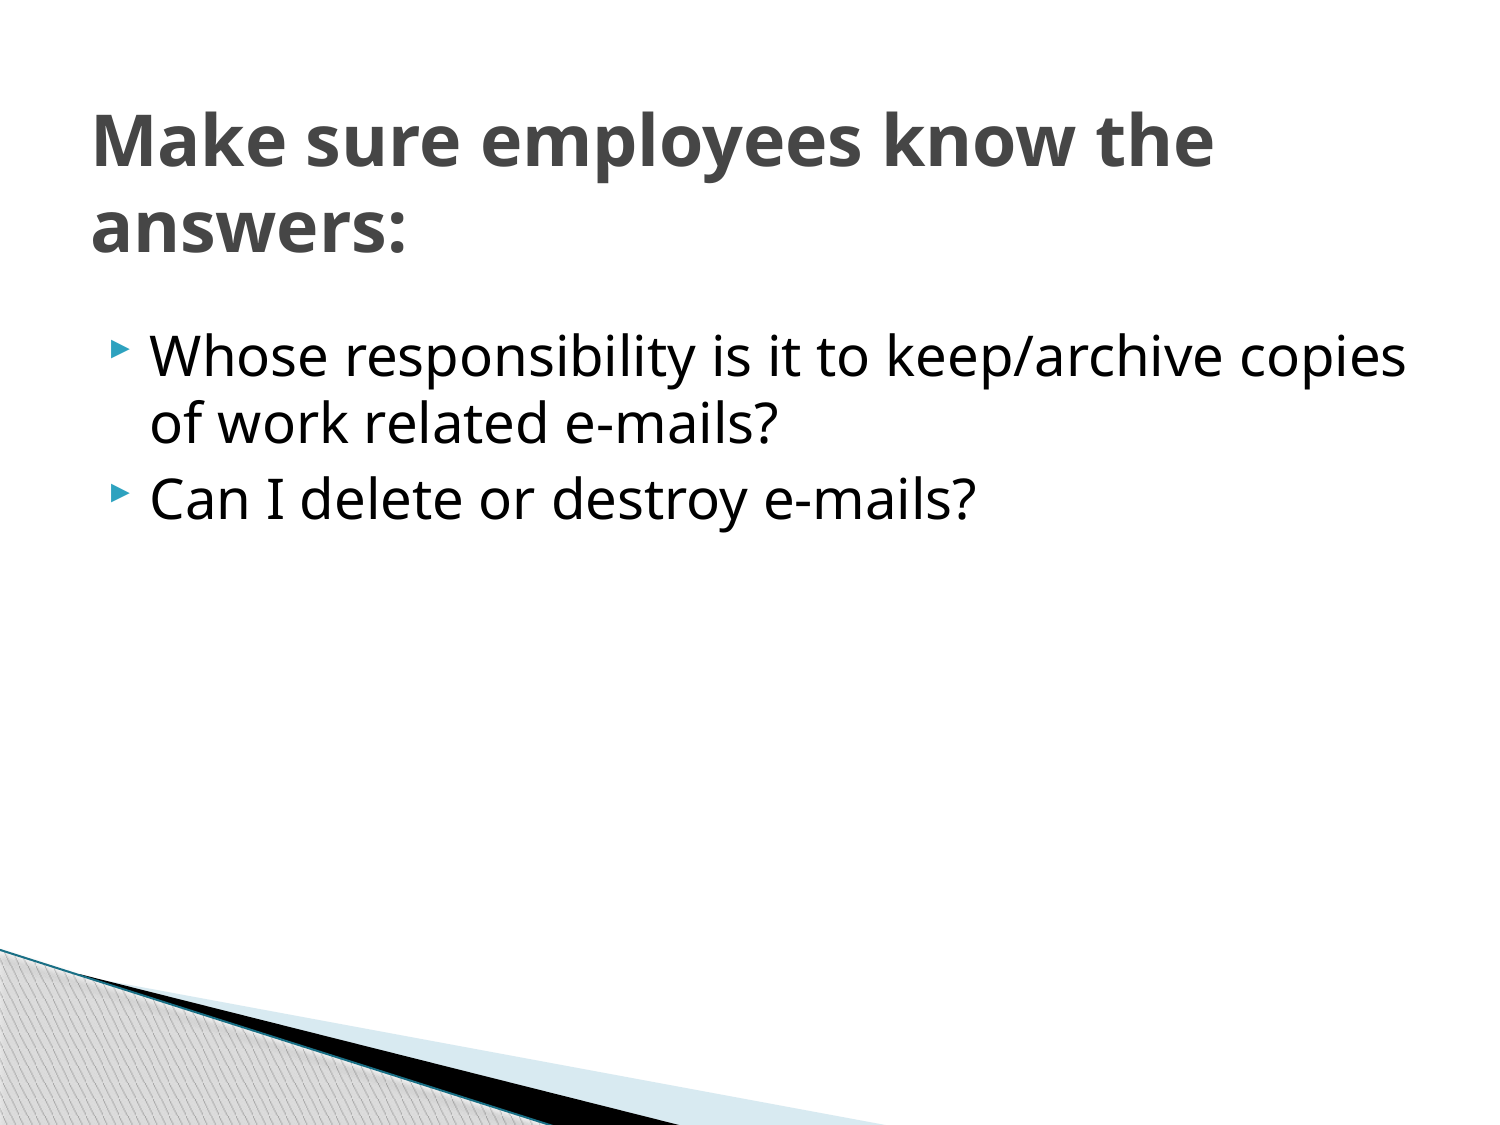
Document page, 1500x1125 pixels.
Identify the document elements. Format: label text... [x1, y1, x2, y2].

list Whose responsibility is it to keep/archive copies of work related e-mails? Can I delete or destroy e-mails? [74, 312, 1426, 1056]
title Make sure employees know the answers: [75, 87, 1425, 275]
